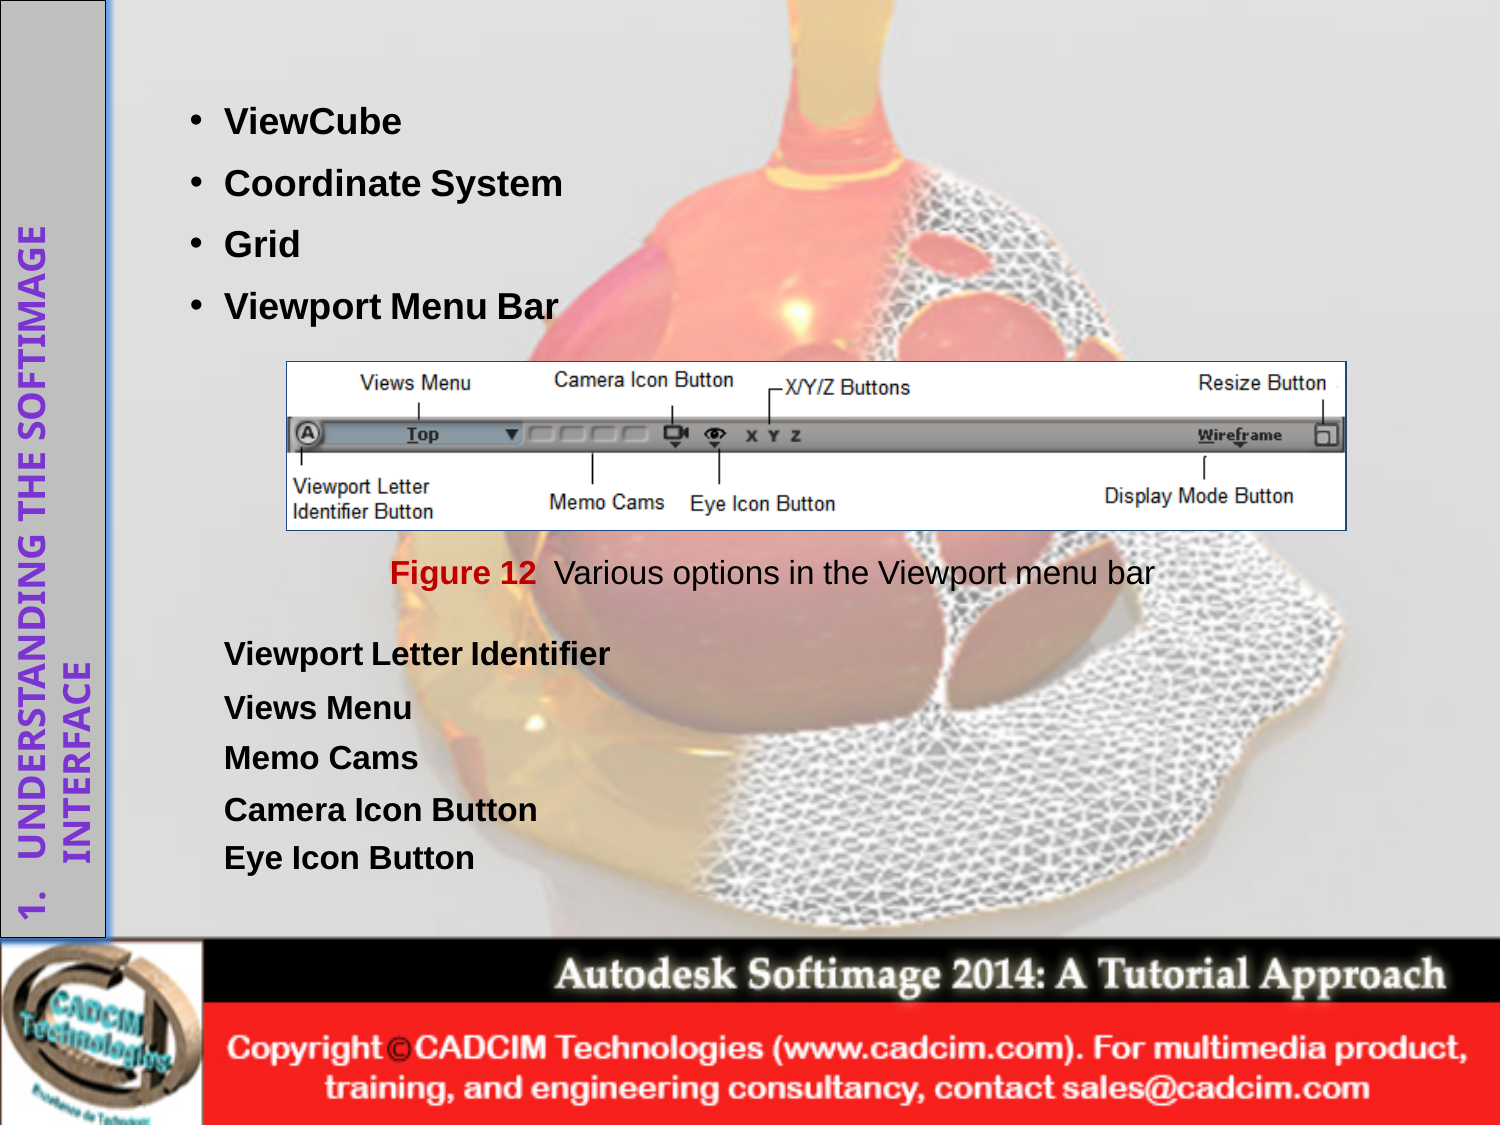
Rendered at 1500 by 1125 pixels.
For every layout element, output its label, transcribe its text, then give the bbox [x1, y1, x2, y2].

text_box Viewport Menu Bar [174, 274, 600, 335]
picture [0, 0, 1500, 1125]
text_box Views Menu [199, 674, 438, 735]
text_box Grid [174, 212, 338, 273]
text_box Memo Cams [200, 724, 475, 776]
text_box Viewport Letter Identifier [199, 624, 650, 680]
text_box Eye Icon Button [200, 824, 538, 885]
text_box ViewCube [174, 89, 488, 150]
text_box Coordinate System [174, 151, 588, 212]
text_box Camera Icon Button [199, 776, 563, 837]
text_box Figure 12 Various options in the Viewport menu bar [374, 539, 1213, 600]
